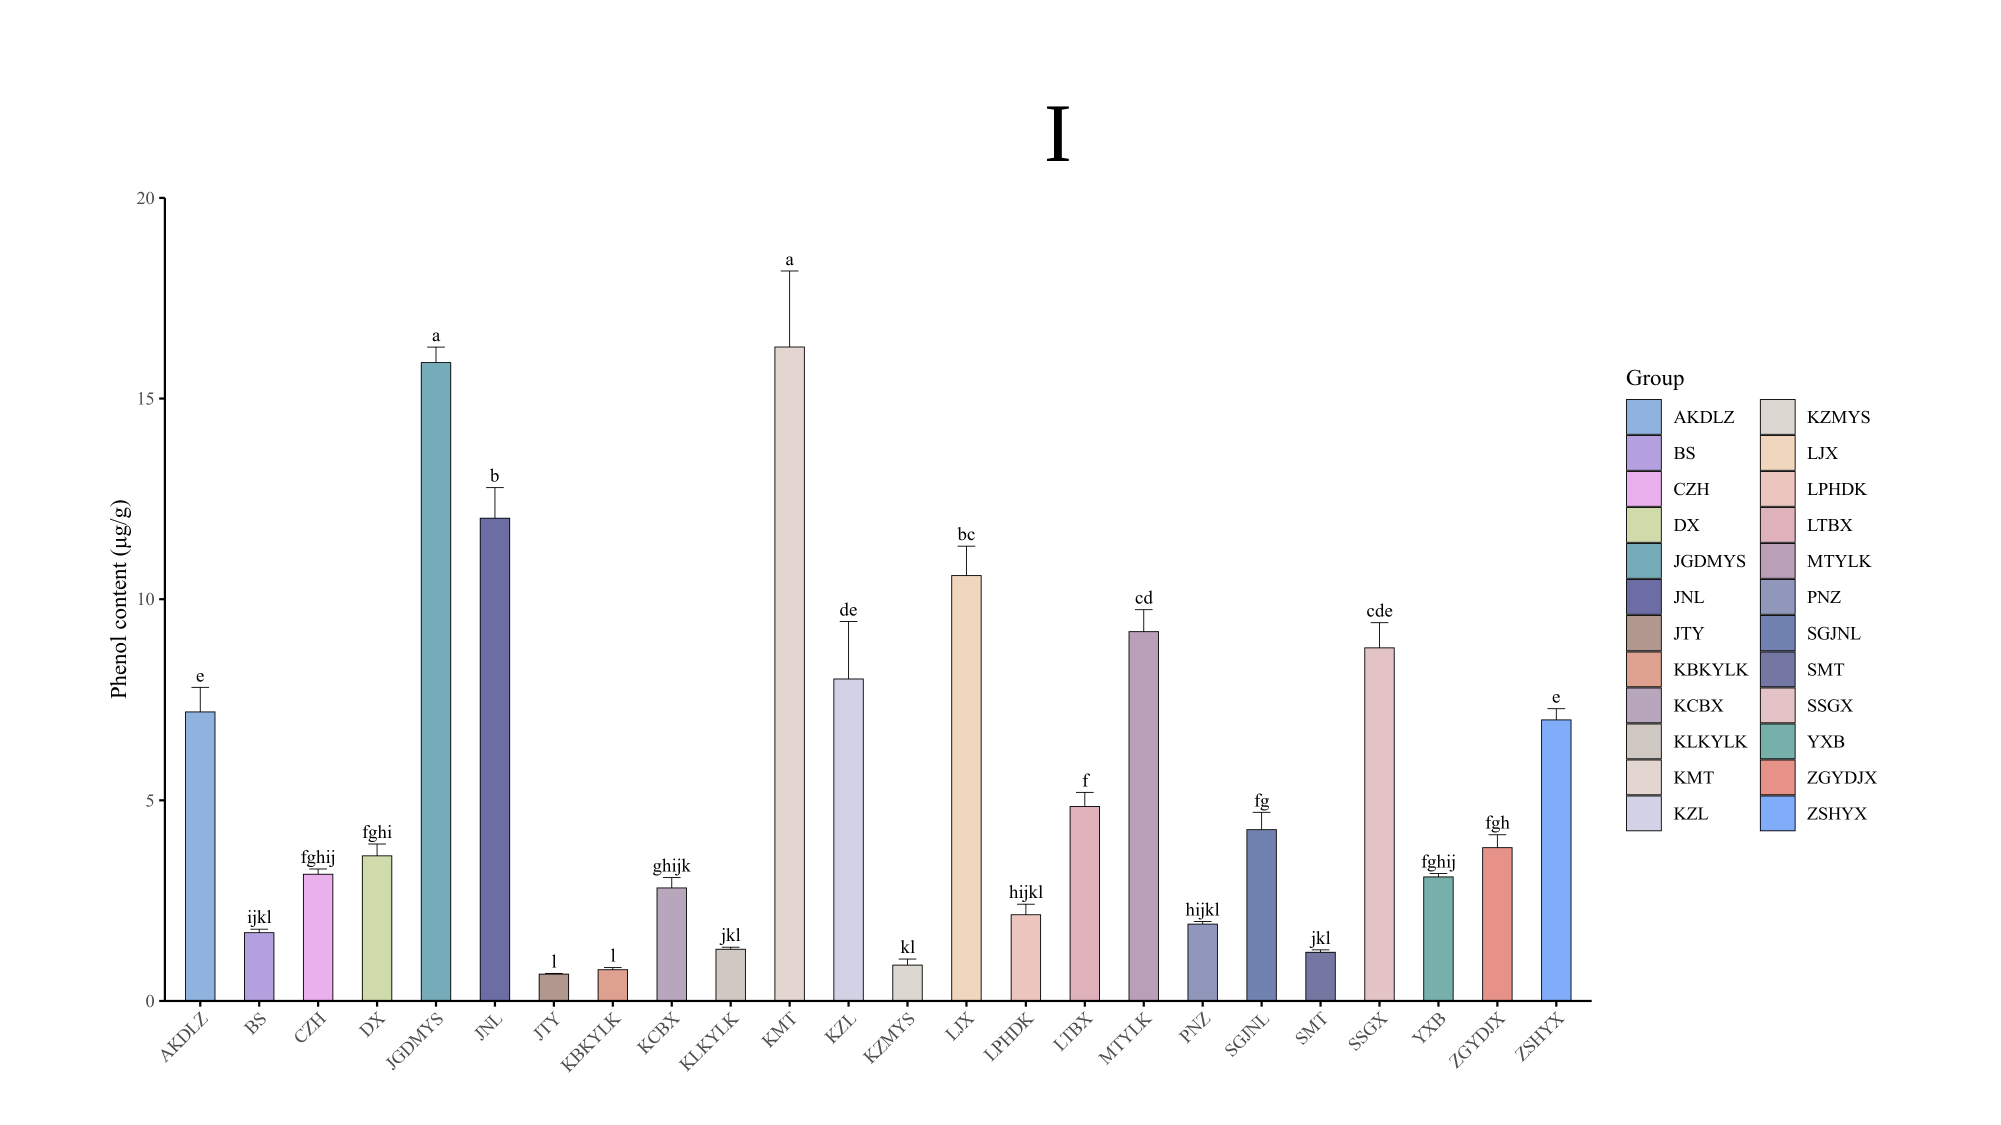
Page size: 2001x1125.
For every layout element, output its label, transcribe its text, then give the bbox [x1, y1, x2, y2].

title I [265, 12, 1851, 186]
picture [99, 186, 1901, 1088]
